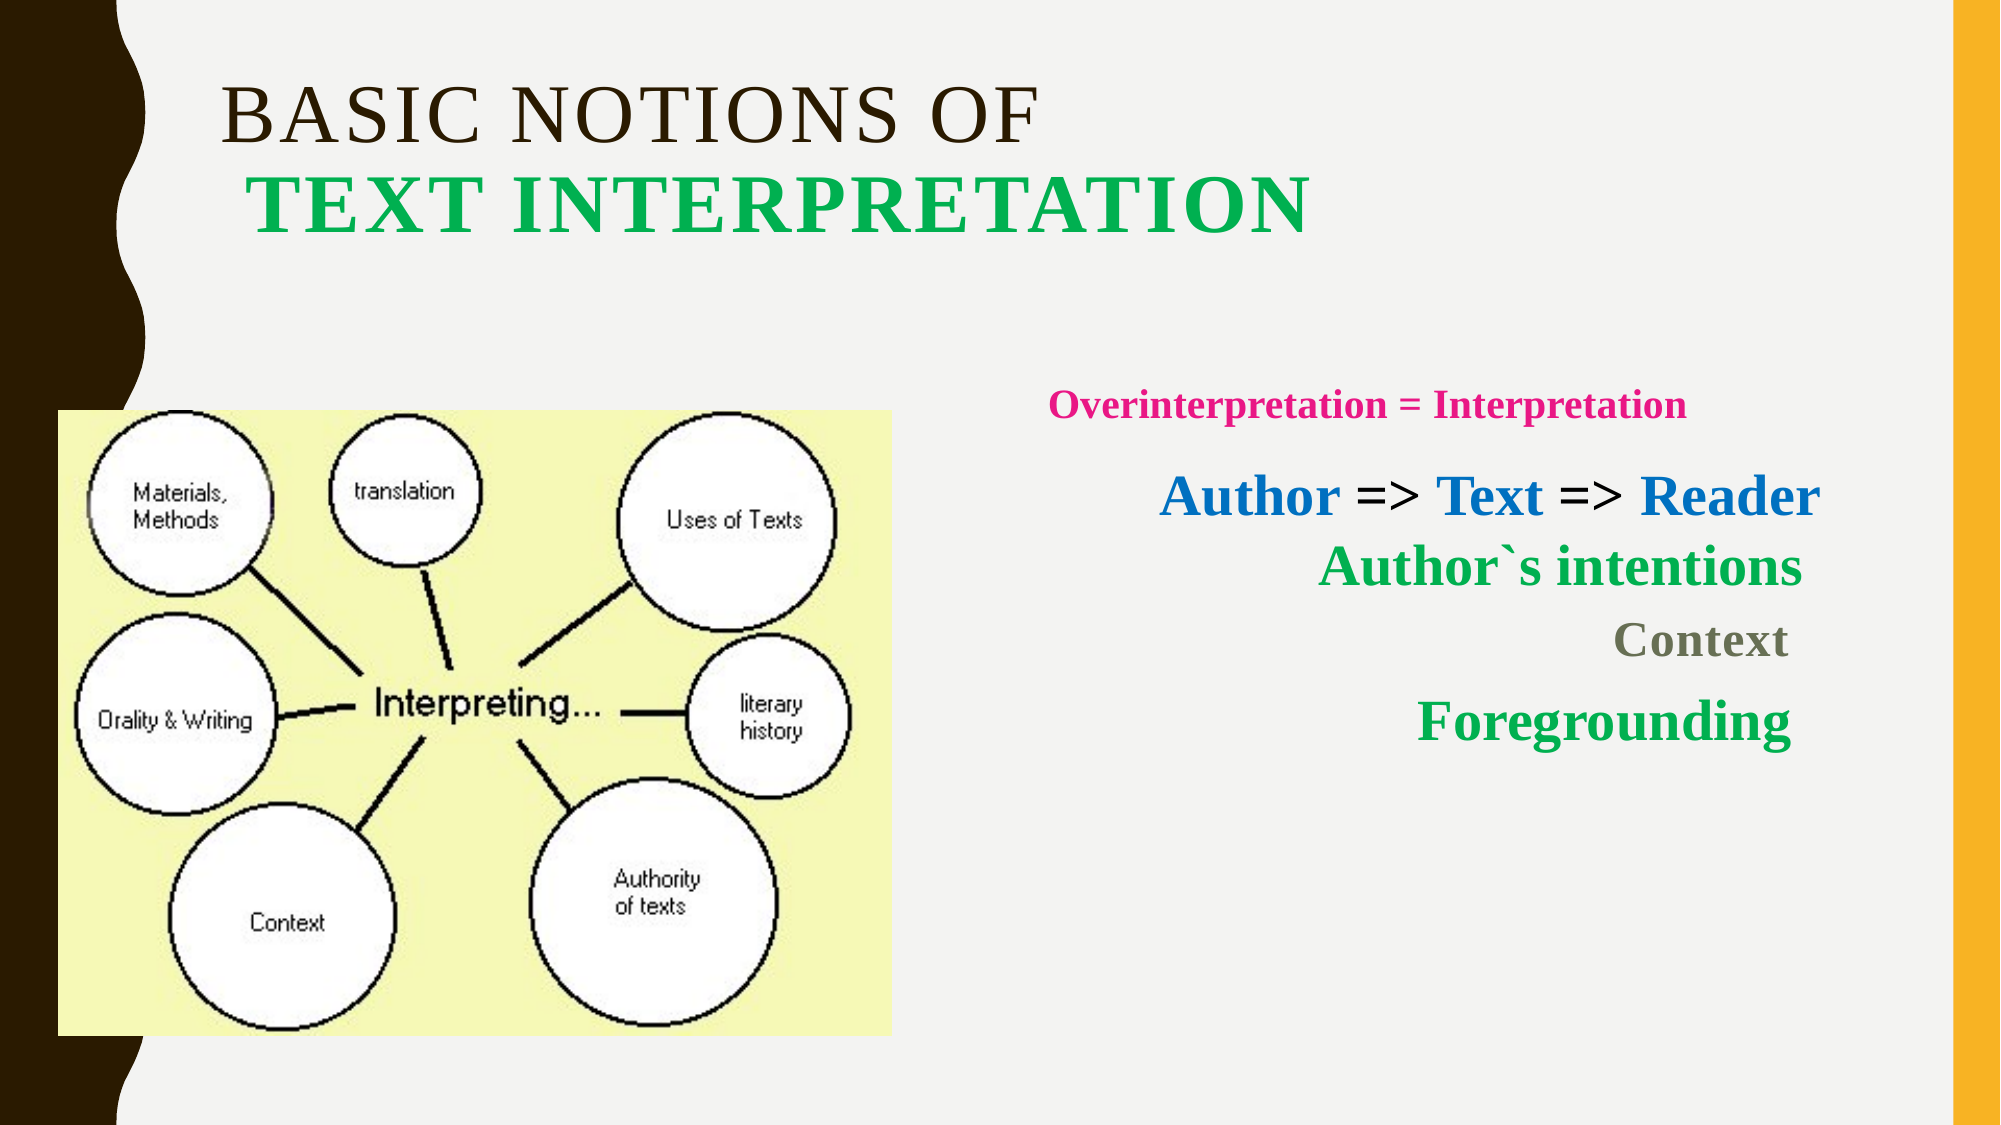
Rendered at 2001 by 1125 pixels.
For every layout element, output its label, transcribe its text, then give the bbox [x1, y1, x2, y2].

title Basic notions of Text Interpretation [205, 62, 1875, 308]
text_box Author => Text => Reader [1083, 450, 1898, 535]
text_box Context [1598, 599, 2000, 675]
picture [58, 410, 892, 1036]
text_box Author`s intentions [1303, 519, 1857, 605]
text_box Foregrounding [1403, 675, 2000, 760]
list Overinterpretation = Interpretation [883, 299, 1863, 1014]
